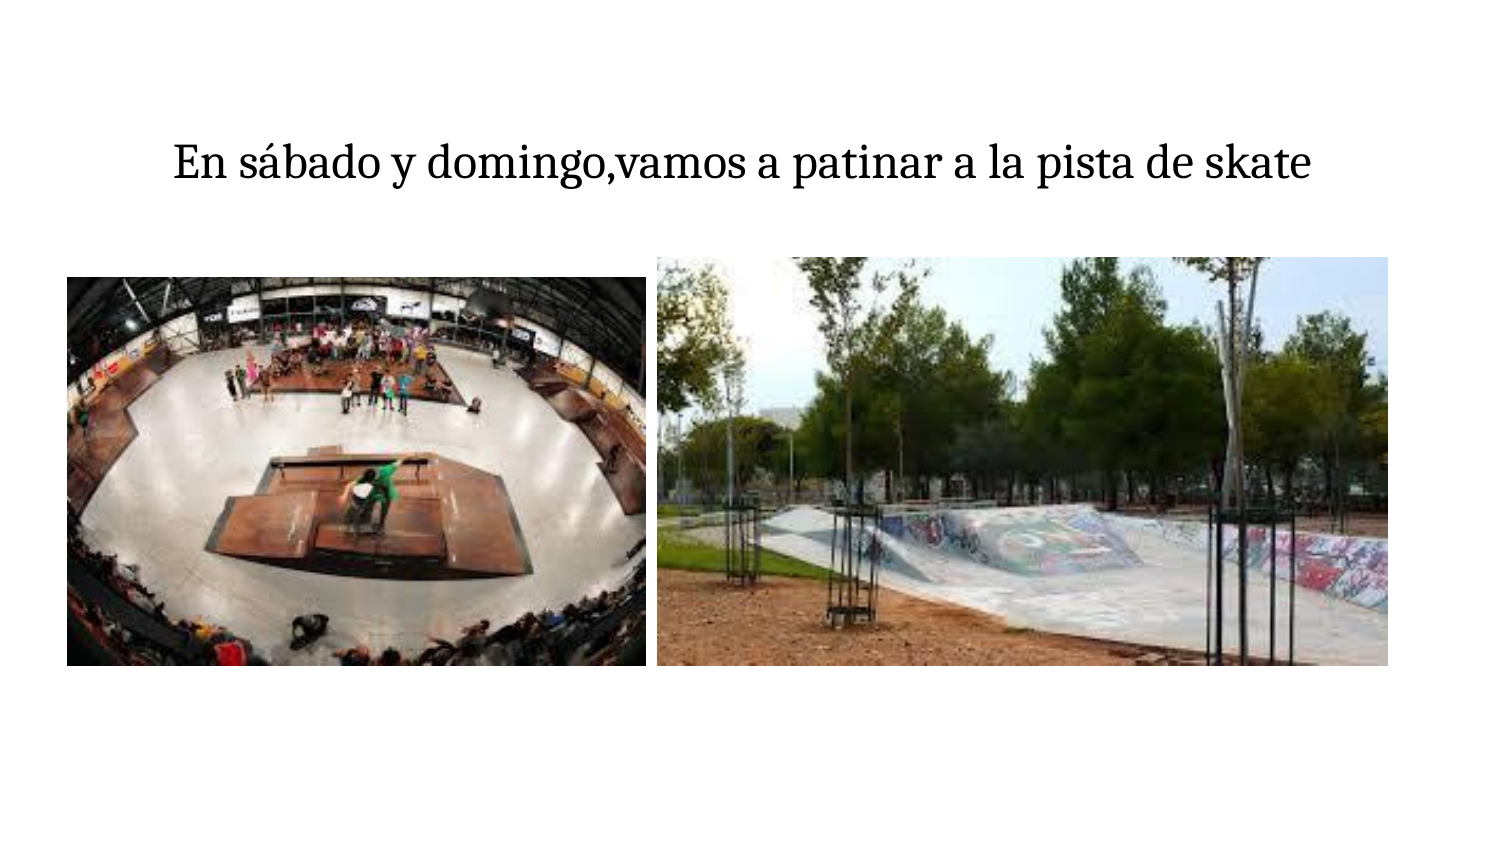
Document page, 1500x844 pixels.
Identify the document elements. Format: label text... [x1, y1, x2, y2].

title En sábado y domingo,vamos a patinar a la pista de skate [67, 62, 1418, 204]
picture [67, 277, 646, 667]
picture [657, 256, 1388, 667]
